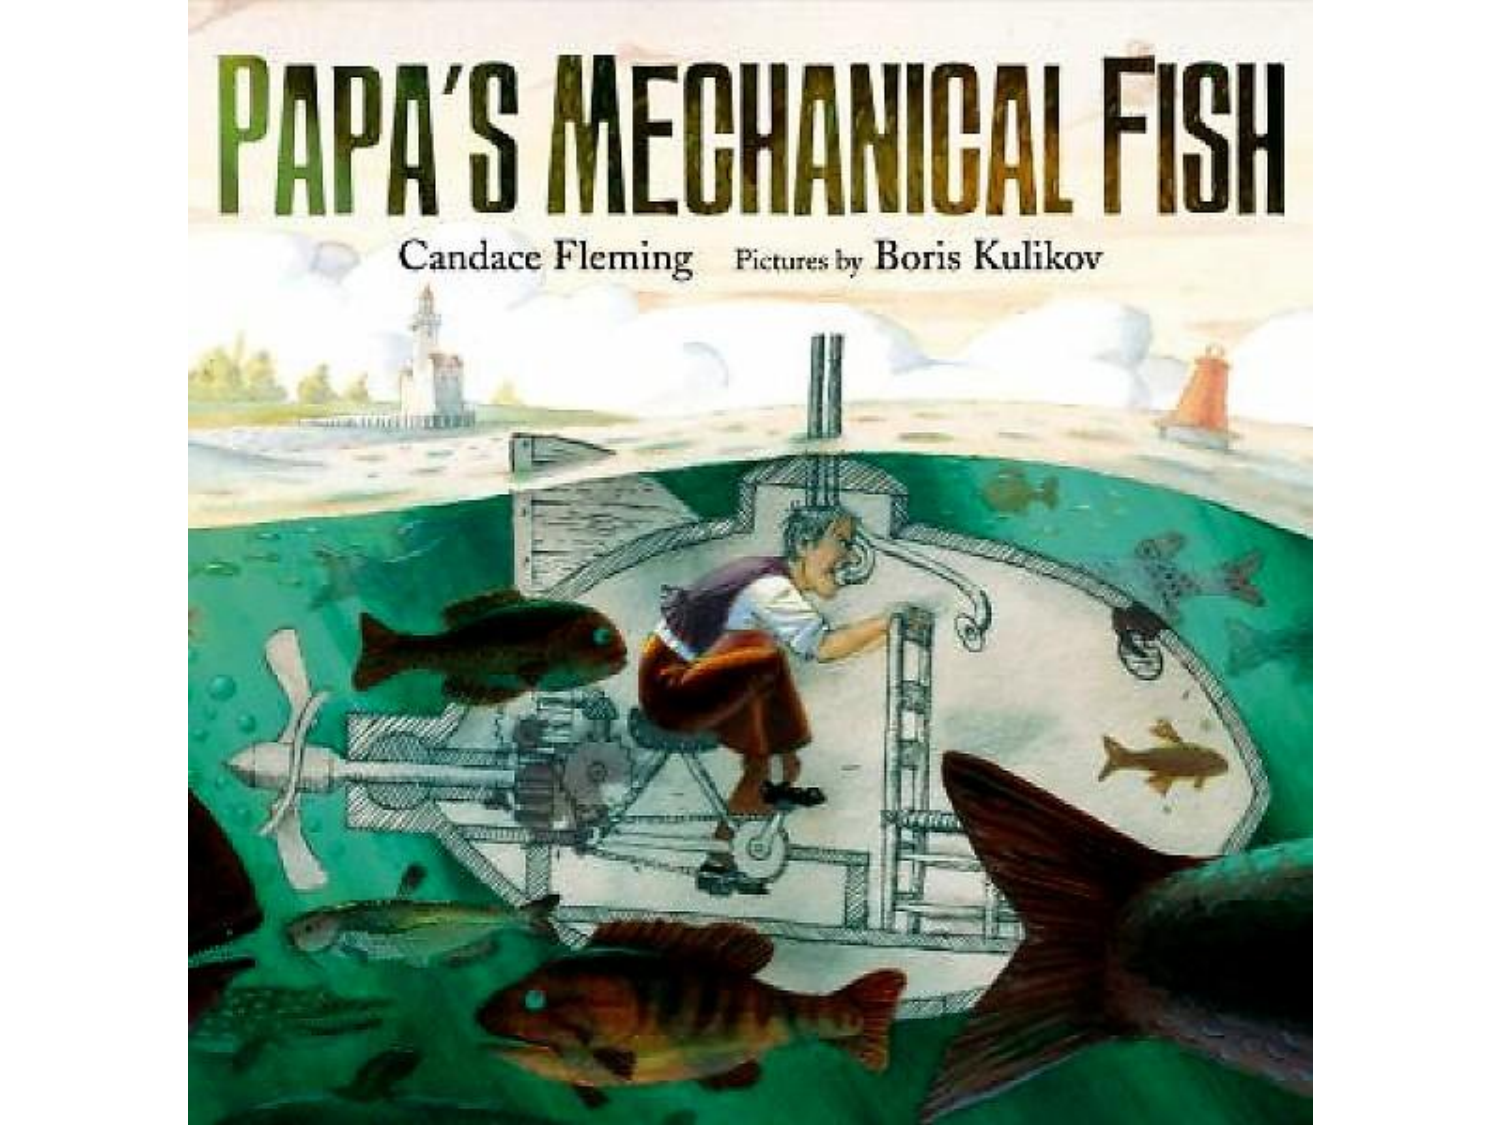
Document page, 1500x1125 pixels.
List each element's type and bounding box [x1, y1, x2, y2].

picture [188, 0, 1313, 1125]
